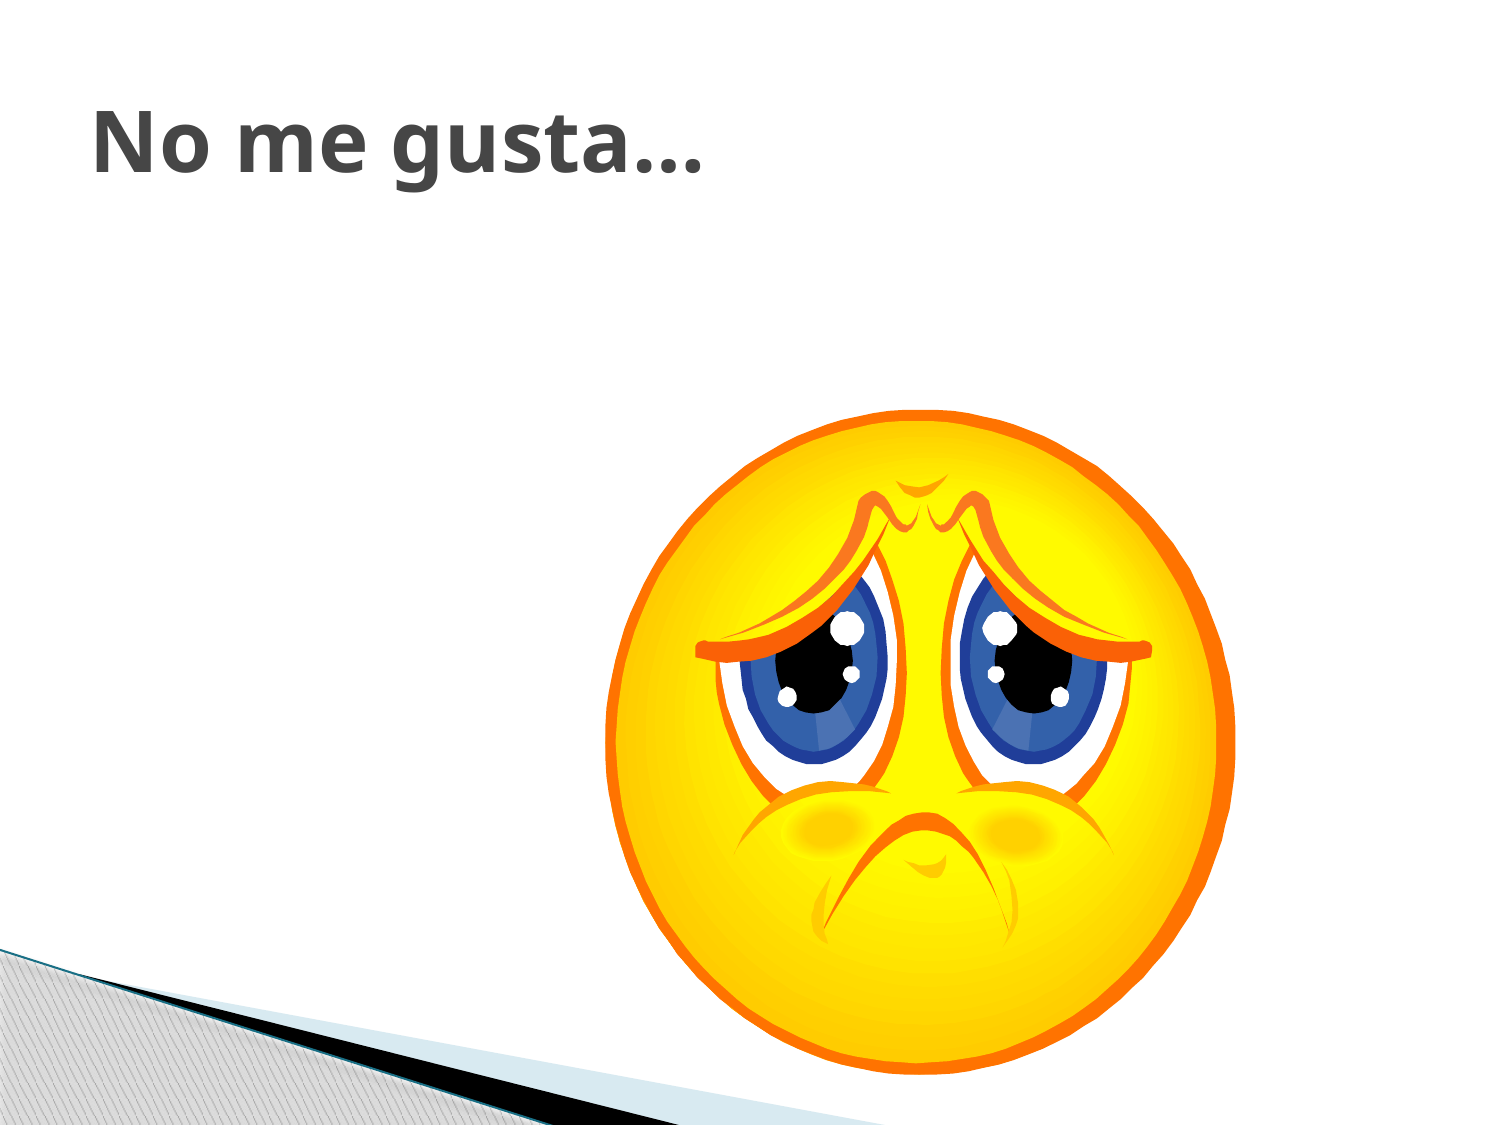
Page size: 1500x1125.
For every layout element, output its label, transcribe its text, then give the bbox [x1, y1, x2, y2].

title No me gusta… [75, 45, 1425, 233]
picture [602, 407, 1238, 1078]
